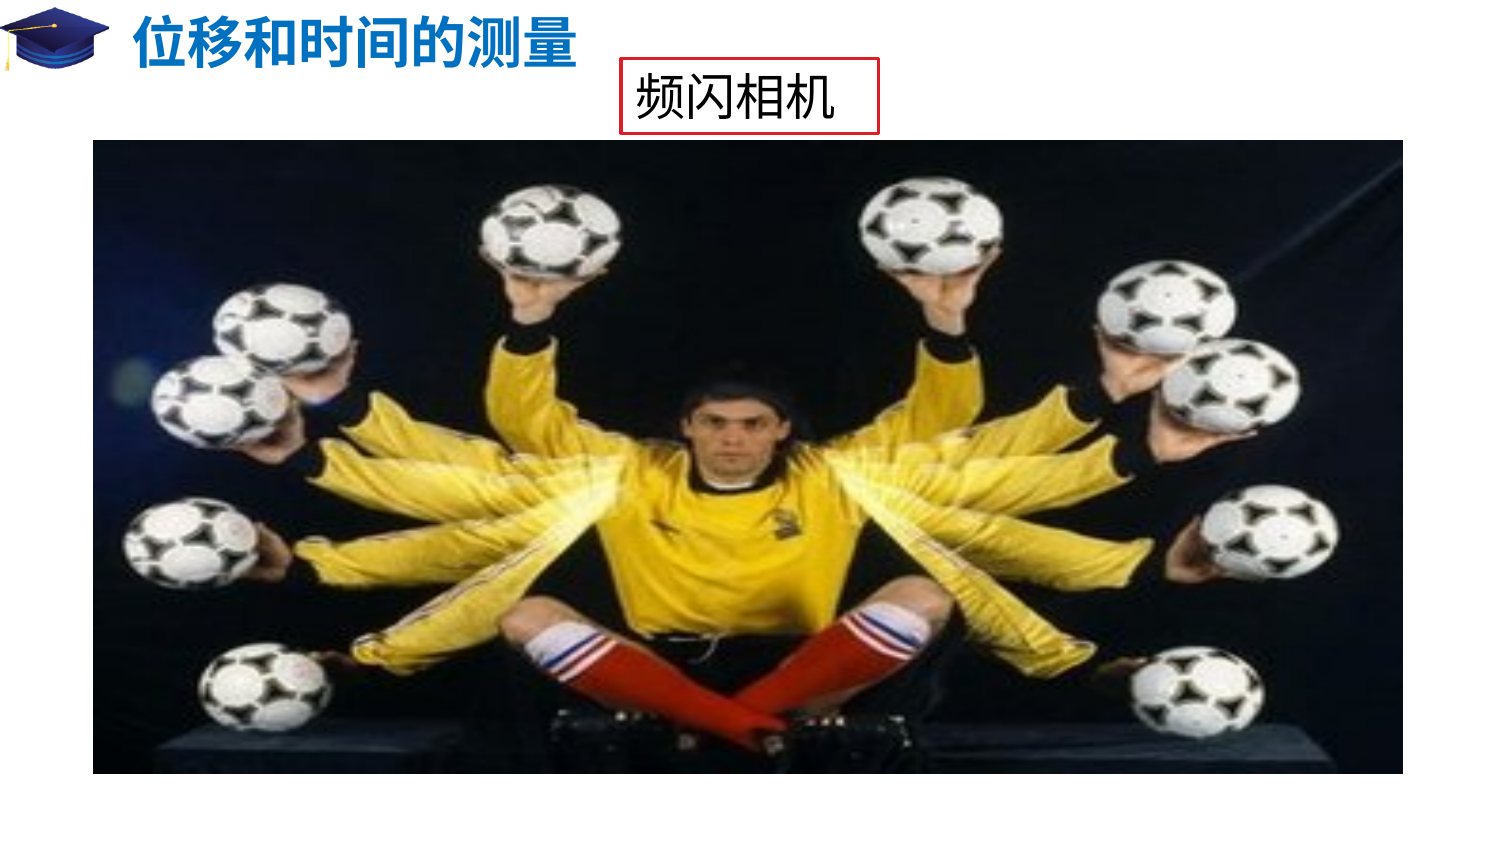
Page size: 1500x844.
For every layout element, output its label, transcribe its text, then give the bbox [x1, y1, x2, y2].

title 位移和时间的测量 [117, 0, 1442, 82]
text_box 频闪相机 [619, 57, 880, 135]
picture [93, 140, 1403, 774]
picture [0, 7, 109, 71]
